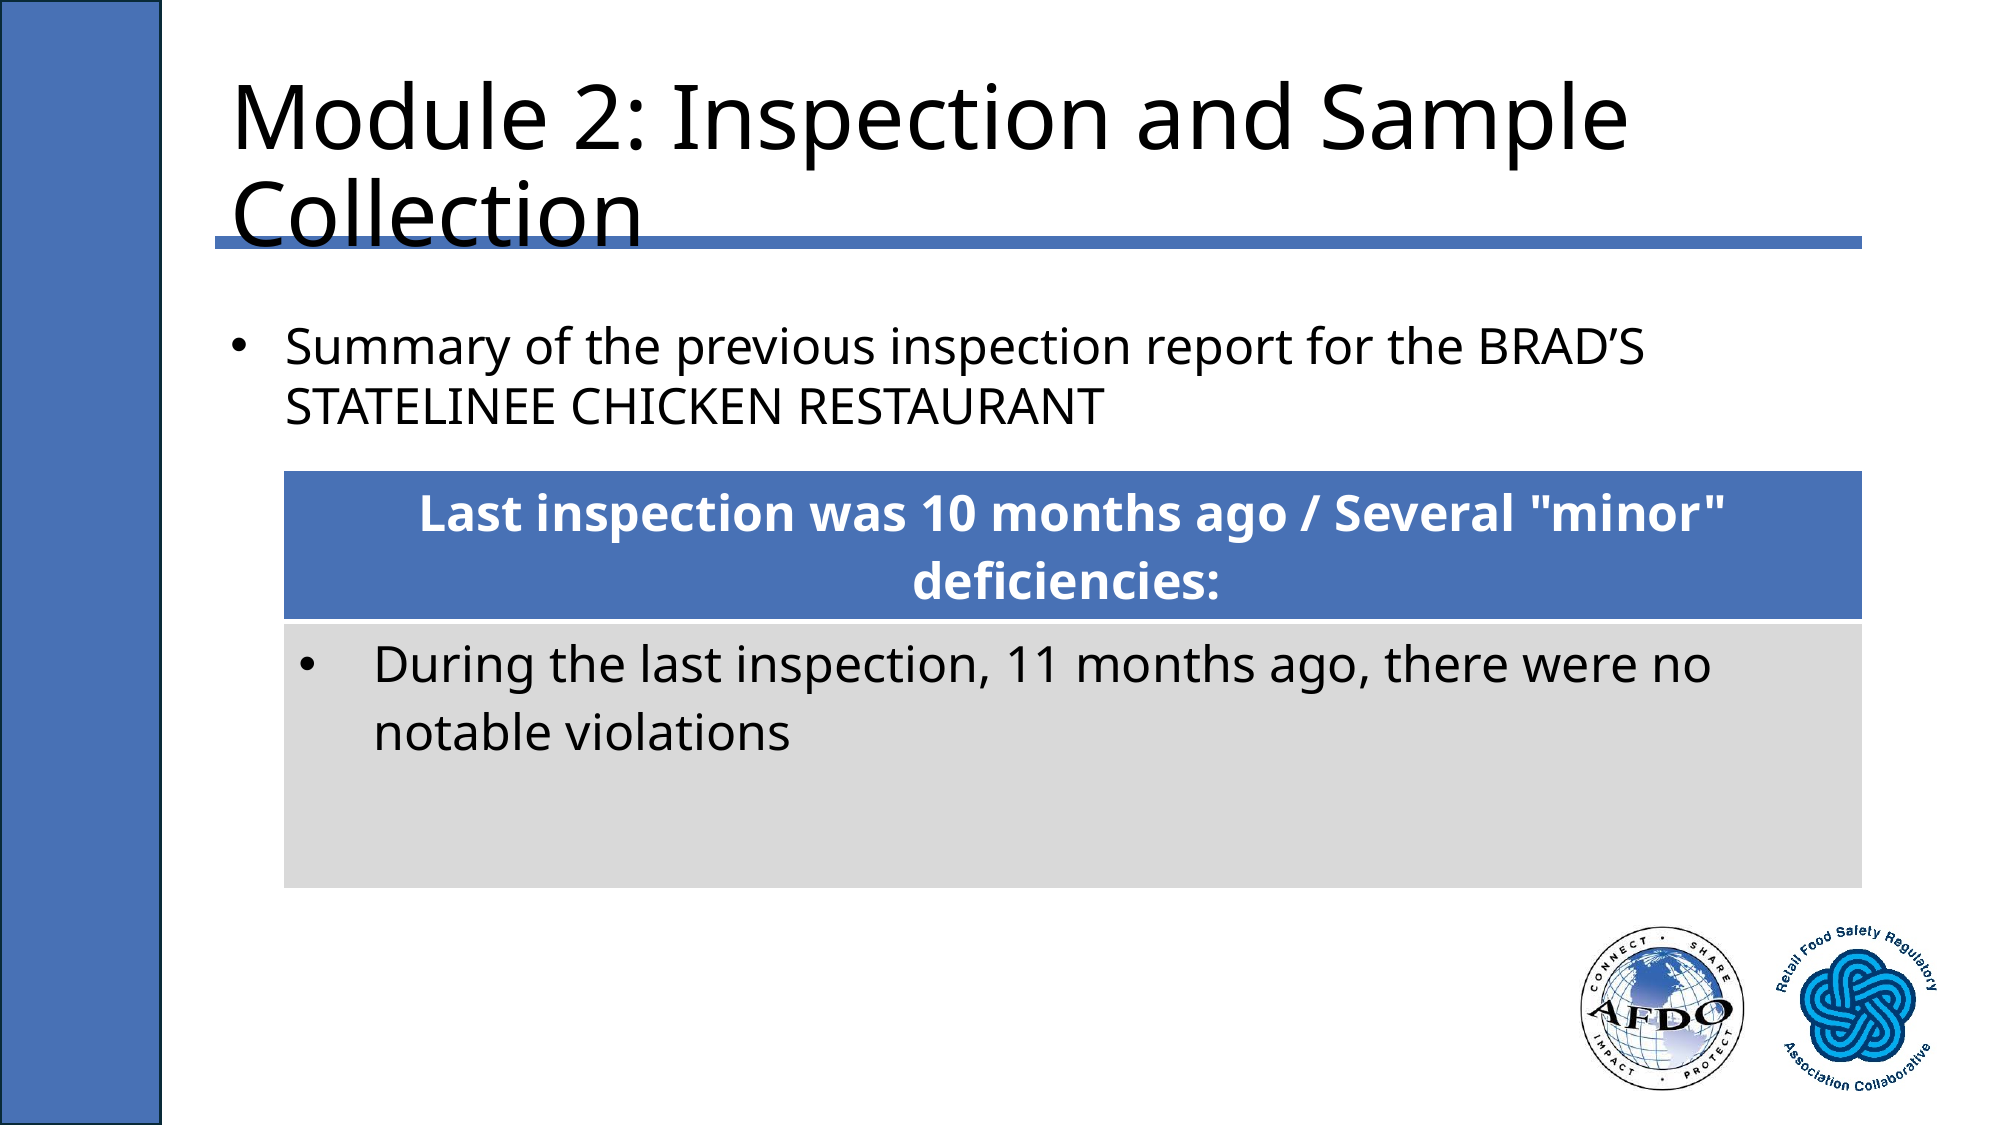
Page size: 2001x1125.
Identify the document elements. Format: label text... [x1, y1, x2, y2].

picture [1776, 925, 1937, 1091]
picture [1579, 925, 1745, 1091]
table_header Last inspection was 10 months ago / Several "minor" deficiencies: [284, 471, 1862, 619]
table_cell During the last inspection, 11 months ago, there were no notable violations [284, 624, 1862, 888]
title Module 2: Inspection and Sample Collection [215, 111, 1925, 226]
list Summary of the previous inspection report for the BRAD’S STATELINEE CHICKEN RESTAURANT [215, 306, 1863, 444]
